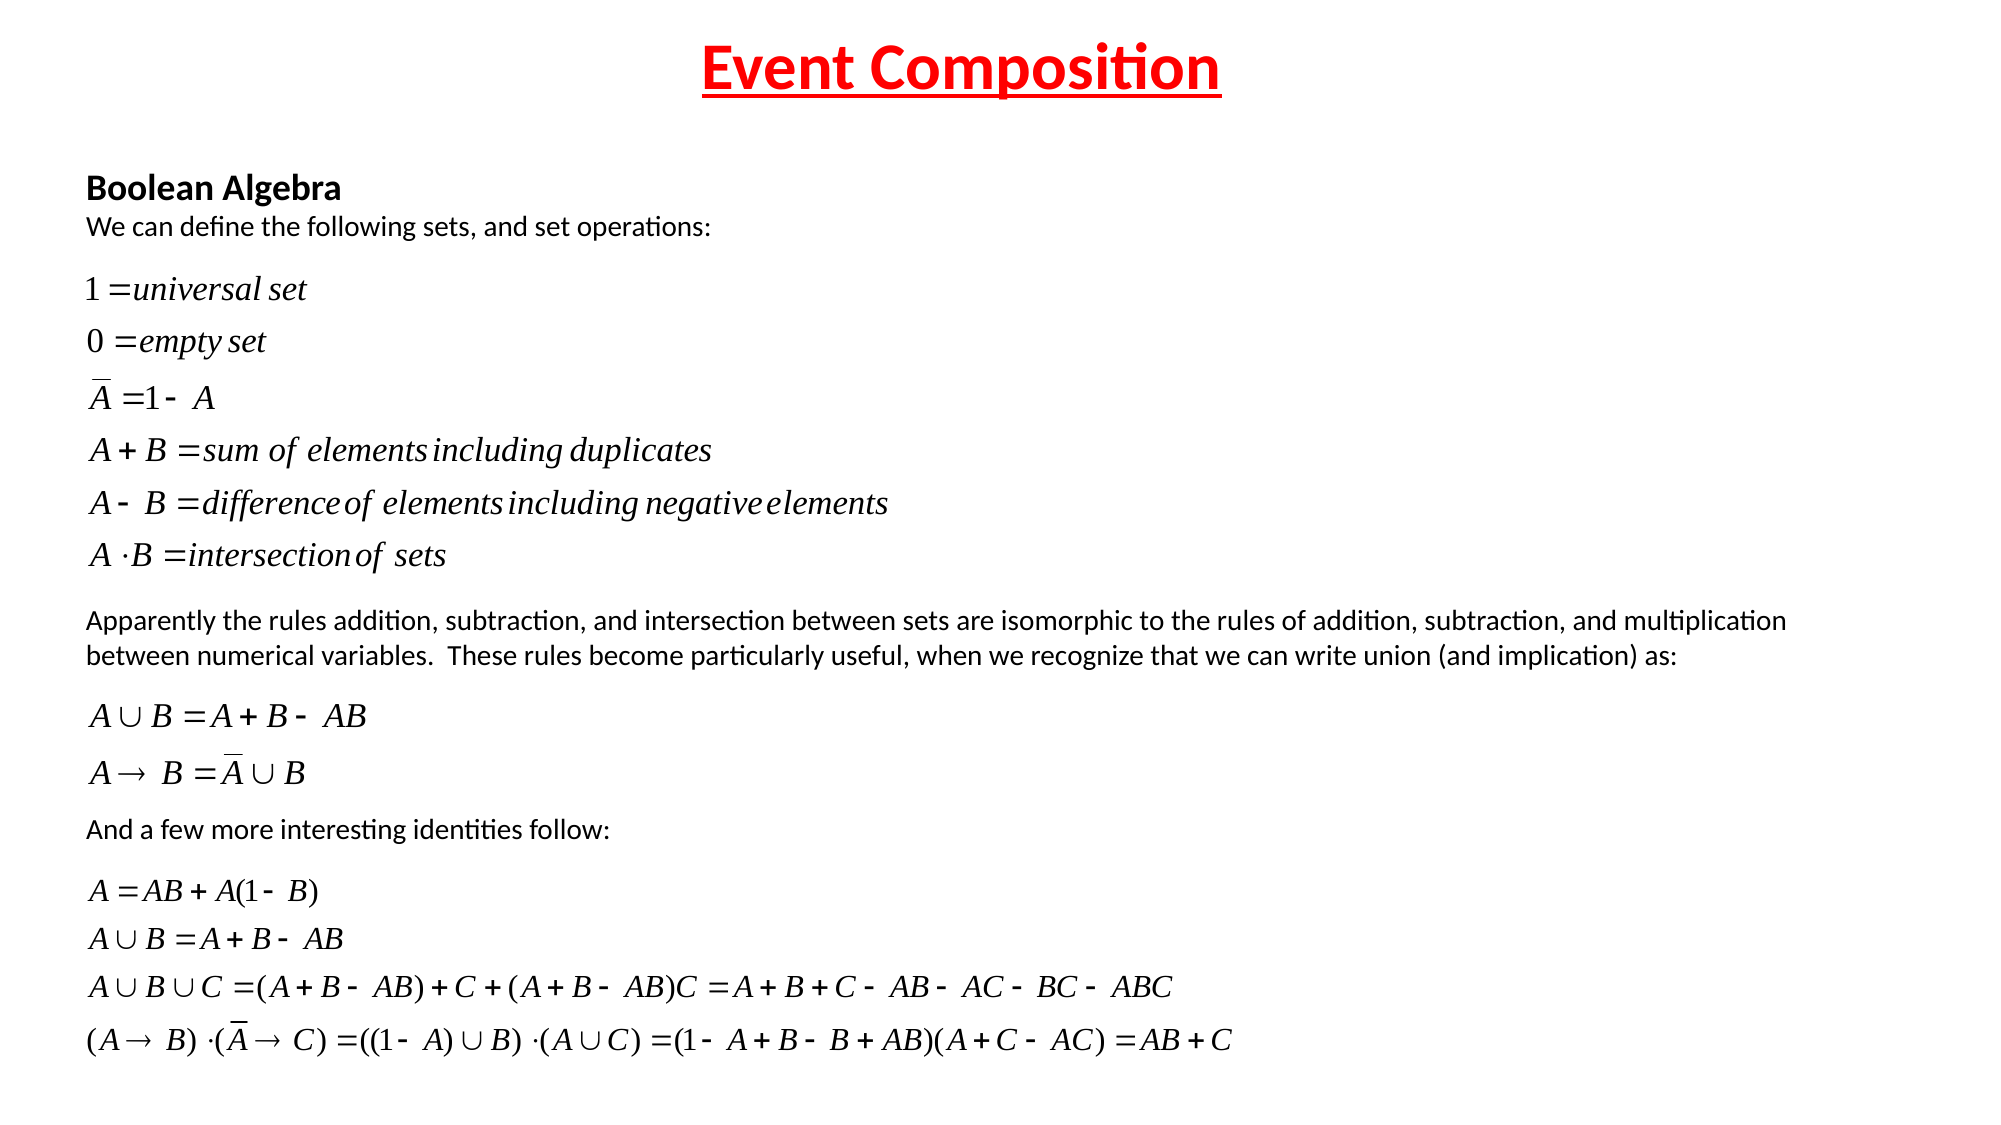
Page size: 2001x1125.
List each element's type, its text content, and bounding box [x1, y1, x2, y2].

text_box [81, 871, 1240, 1065]
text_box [81, 698, 372, 792]
text_box Event Composition [687, 15, 1271, 111]
text_box Boolean Algebra We can define the following sets, and set operations: [71, 155, 871, 250]
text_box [81, 268, 895, 583]
text_box Apparently the rules addition, subtraction, and intersection between sets are isomorphic to the rules of addition, subtraction, and multiplication between numerical variables. These rules become particularly useful, when we recognize that we can write union (and implication) as: [71, 593, 1833, 679]
text_box And a few more interesting identities follow: [71, 803, 738, 853]
